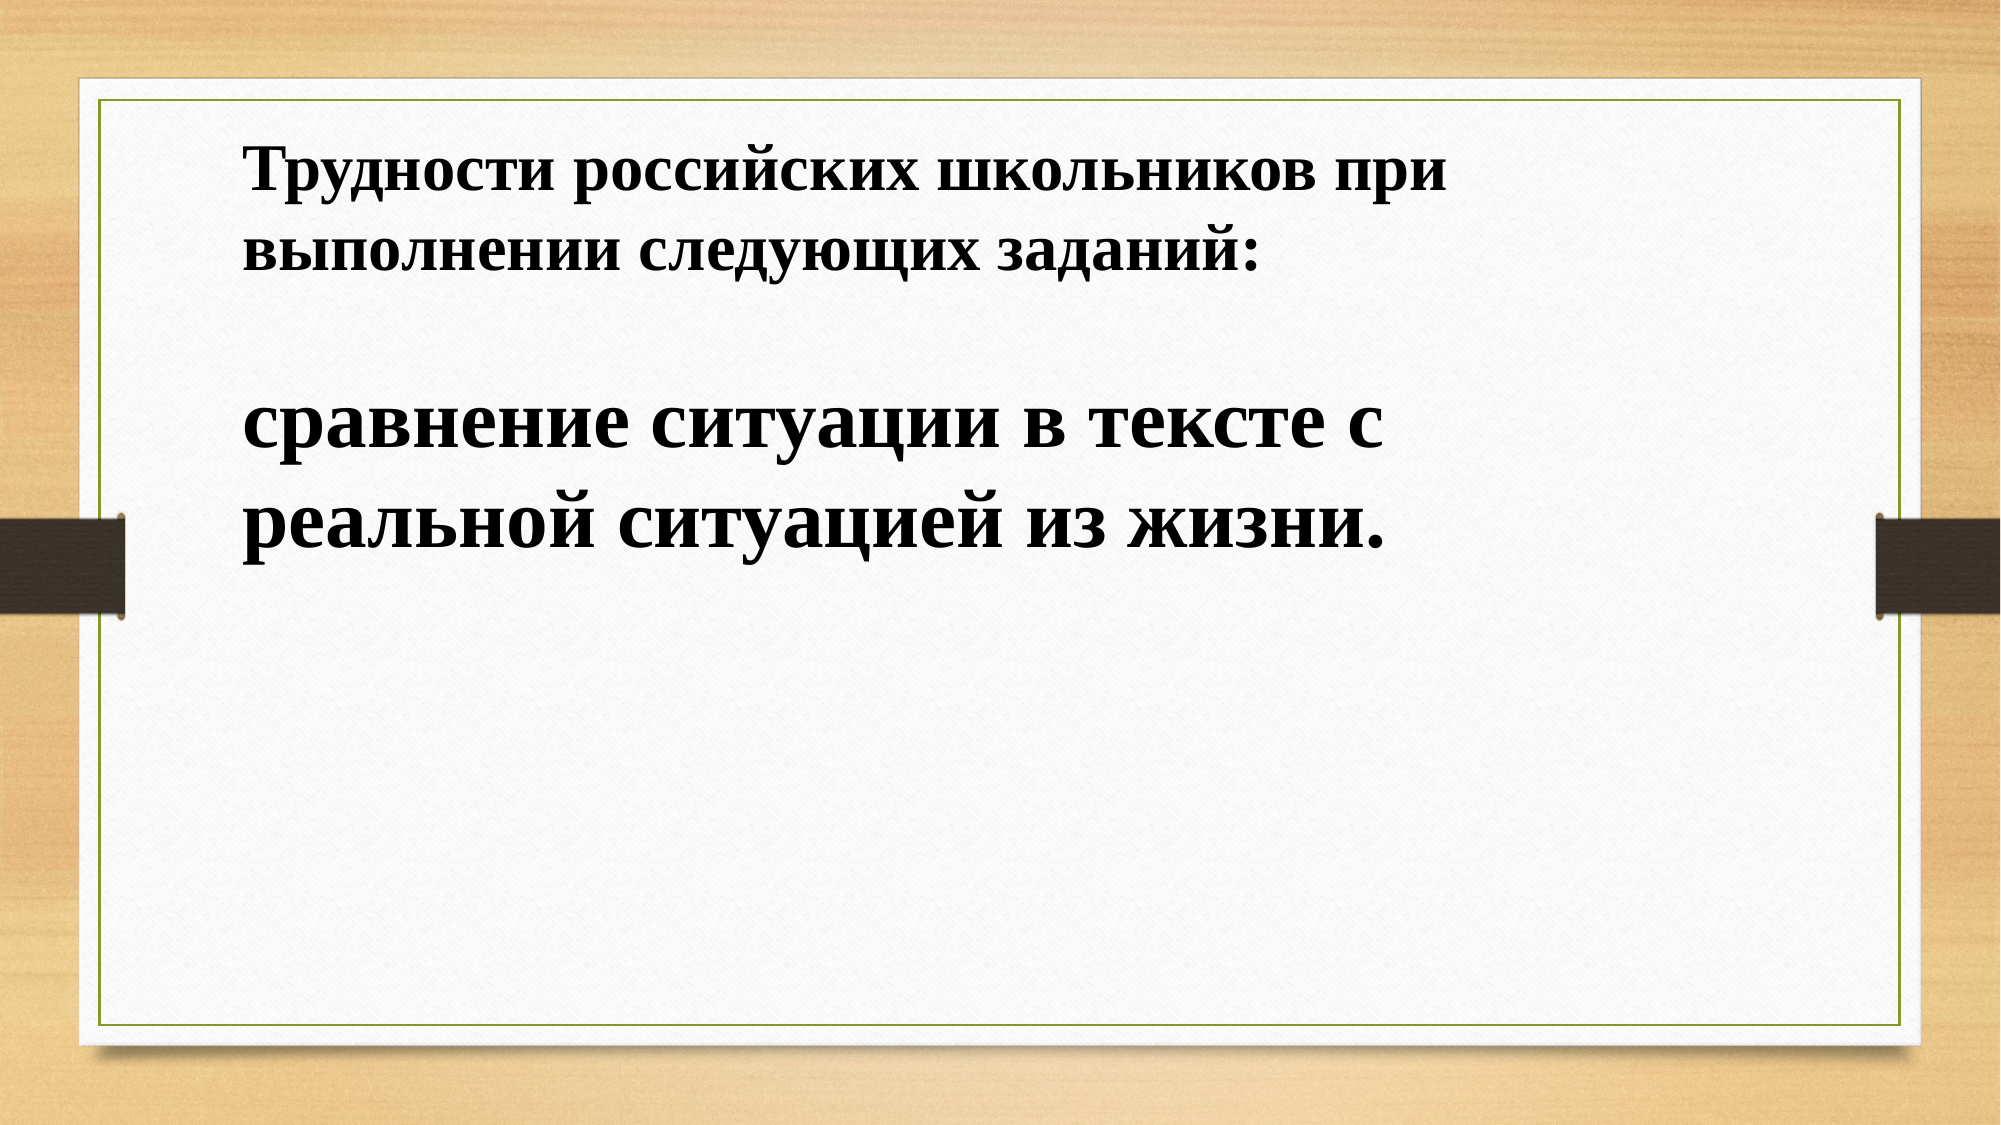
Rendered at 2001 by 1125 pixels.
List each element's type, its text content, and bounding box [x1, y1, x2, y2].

text_box Трудности российских школьников при выполнении следующих заданий: сравнение ситуации в тексте с реальной ситуацией из жизни. [227, 116, 1766, 572]
picture [0, 0, 2001, 1125]
